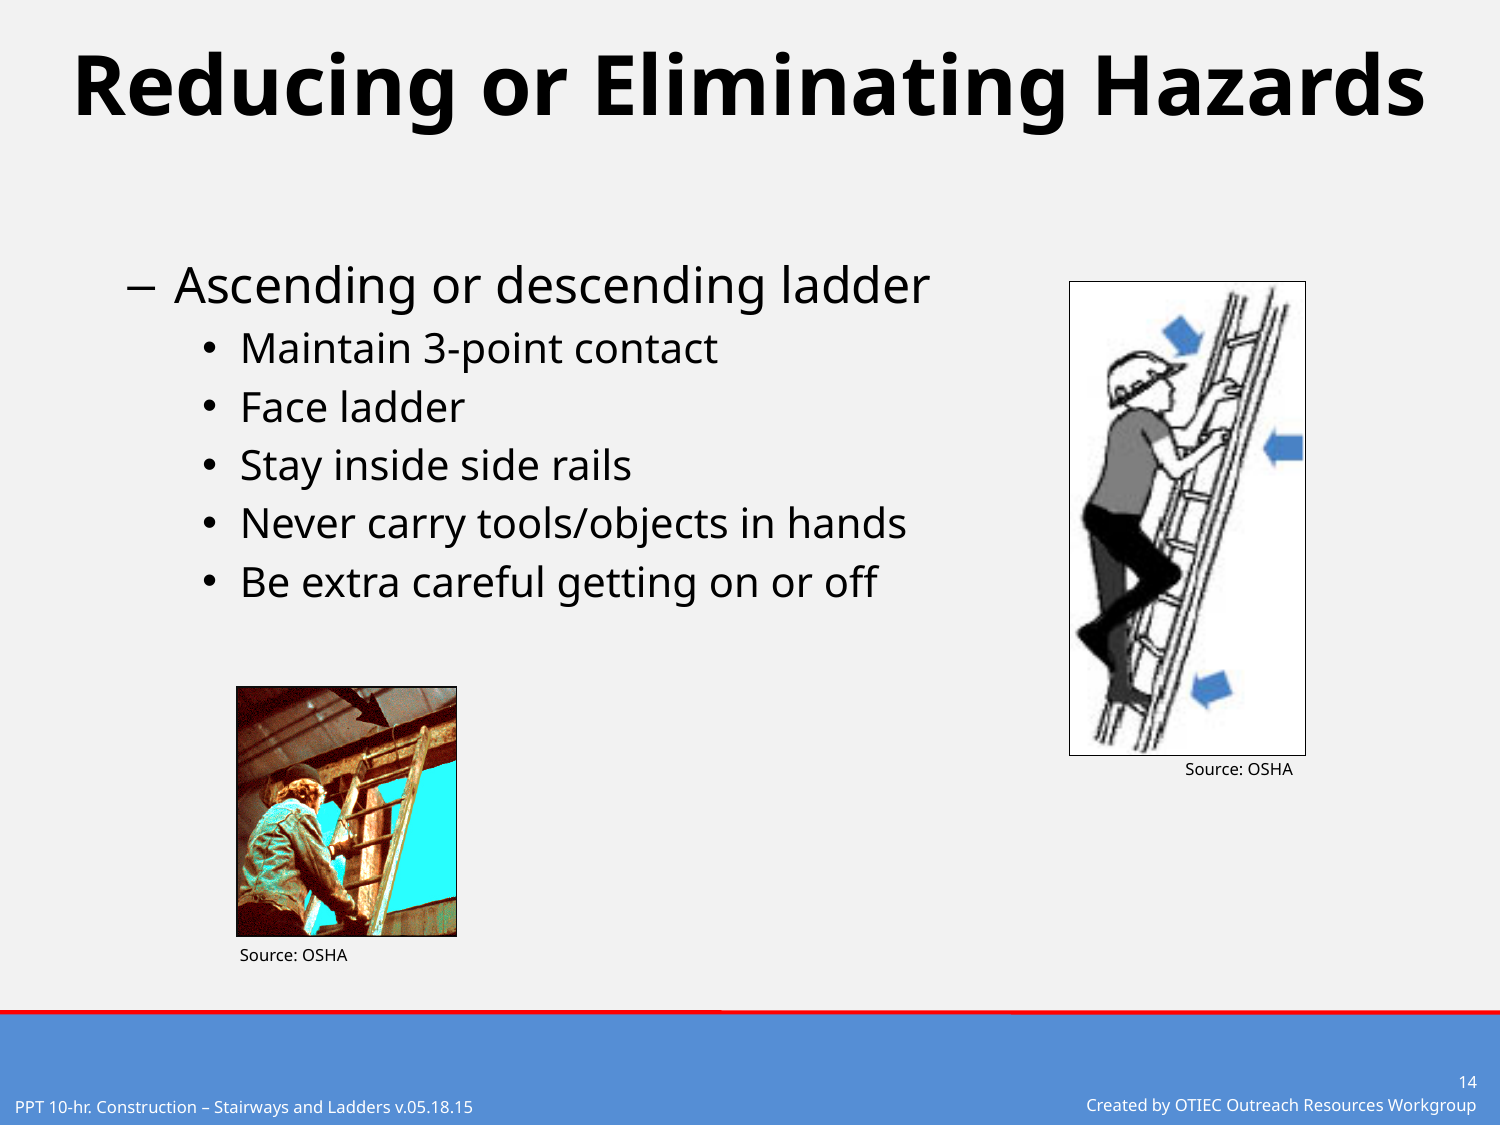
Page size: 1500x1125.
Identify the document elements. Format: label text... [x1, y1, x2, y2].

picture [1069, 281, 1306, 757]
list Ascending or descending ladder Maintain 3-point contact Face ladder Stay inside side rails Never carry tools/objects in hands Be extra careful getting on or off [37, 246, 988, 700]
text_box Source: OSHA [1047, 751, 1313, 787]
picture [237, 687, 457, 937]
title Reducing or Eliminating Hazards [0, 24, 1500, 150]
text_box Source: OSHA [224, 937, 382, 972]
